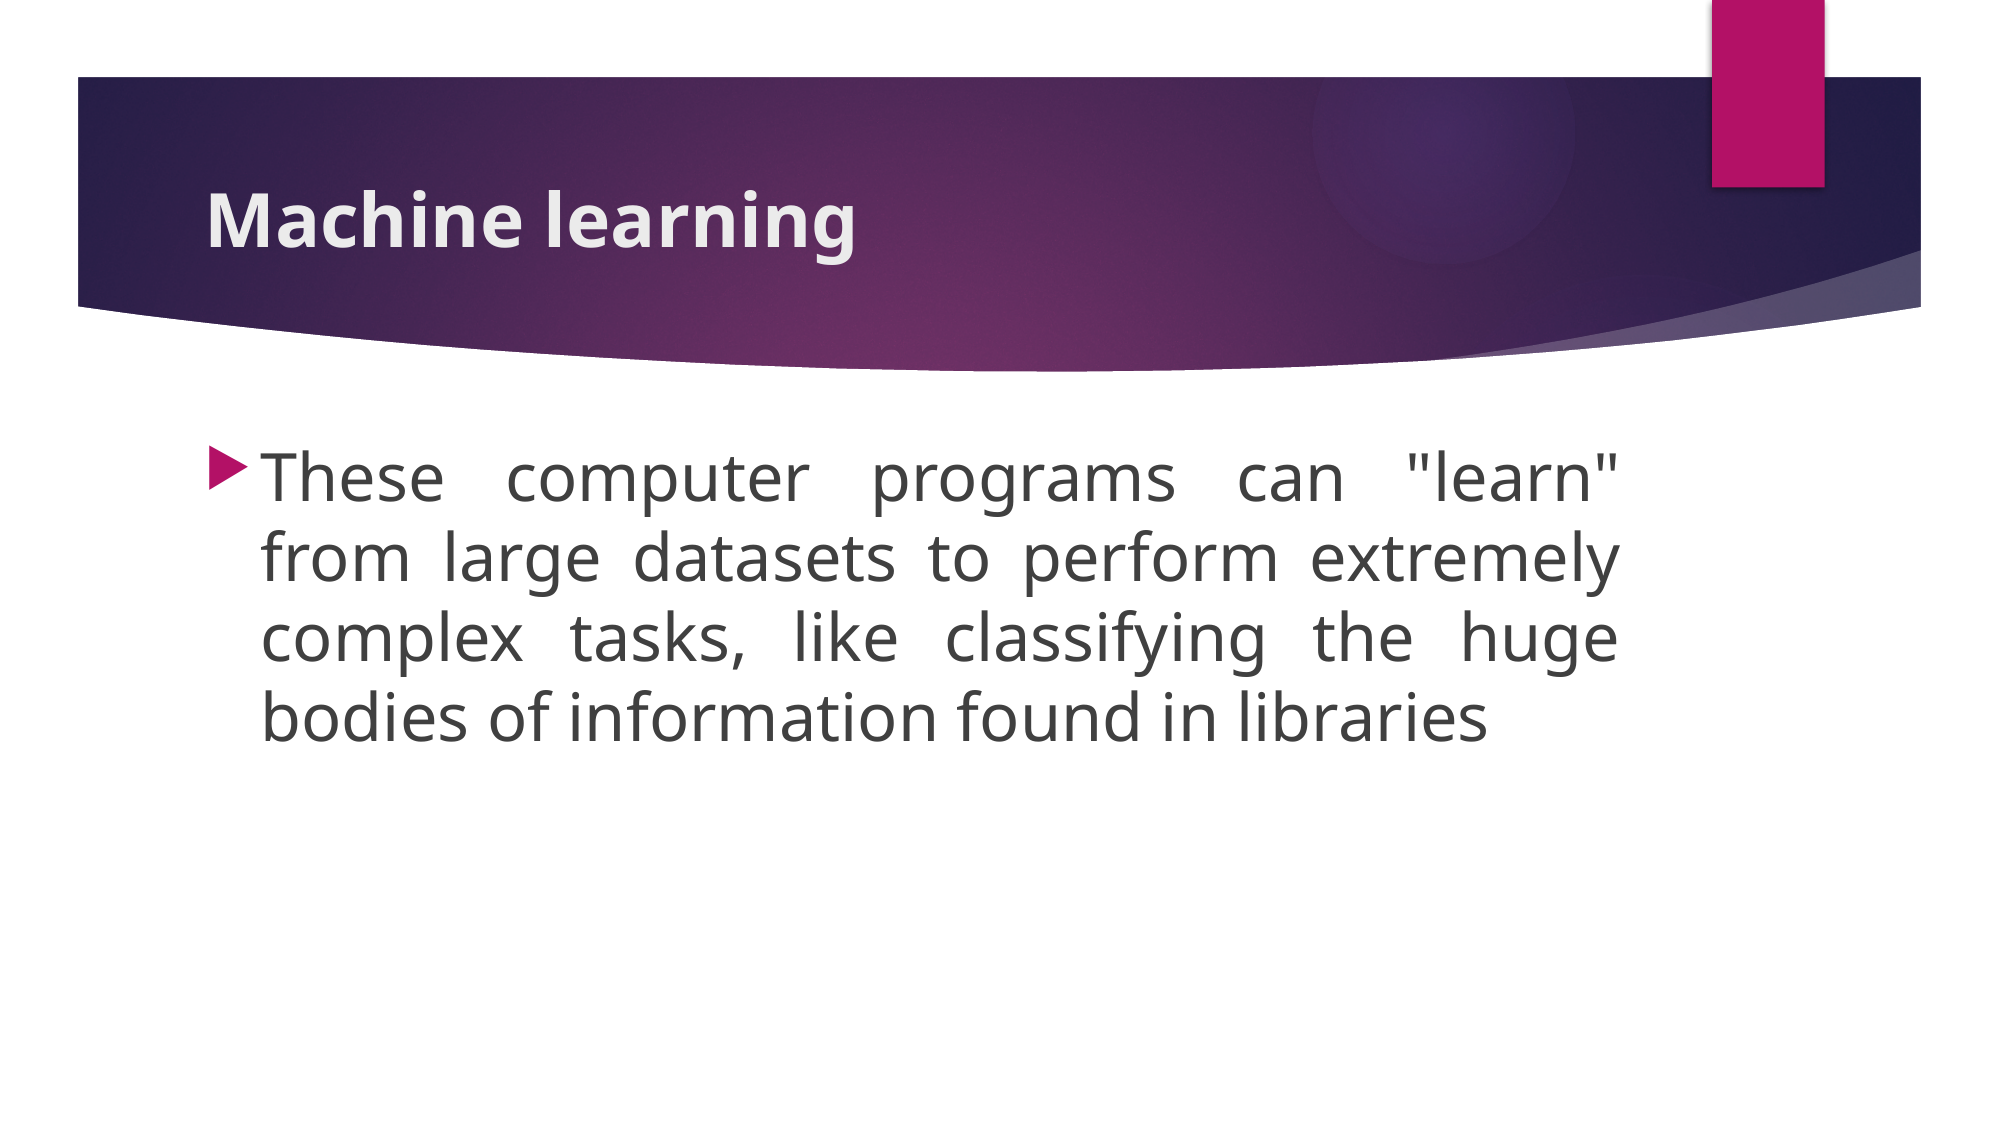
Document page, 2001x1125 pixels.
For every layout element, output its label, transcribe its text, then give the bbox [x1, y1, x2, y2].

title Machine learning [189, 159, 1627, 276]
list These computer programs can "learn" from large datasets to perform extremely complex tasks, like classifying the huge bodies of information found in libraries [189, 427, 1638, 988]
